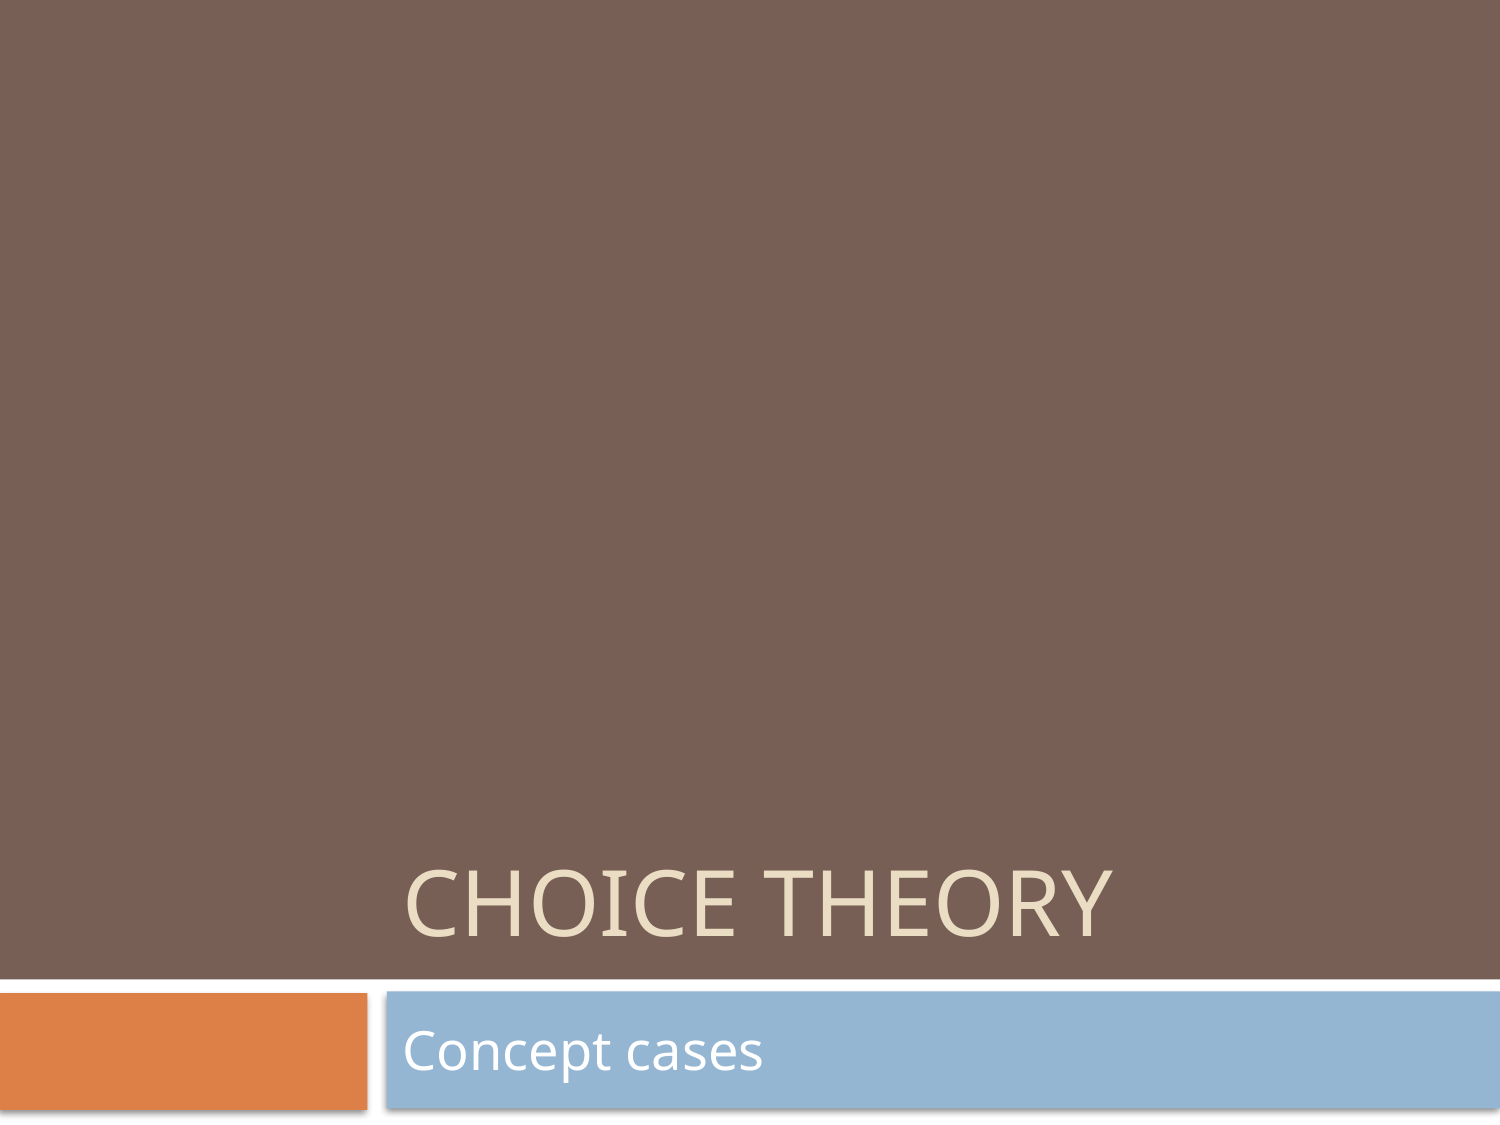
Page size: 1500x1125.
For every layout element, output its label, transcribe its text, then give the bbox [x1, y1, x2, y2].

title Choice theory [387, 662, 1450, 963]
subtitle Concept cases [387, 992, 1488, 1105]
